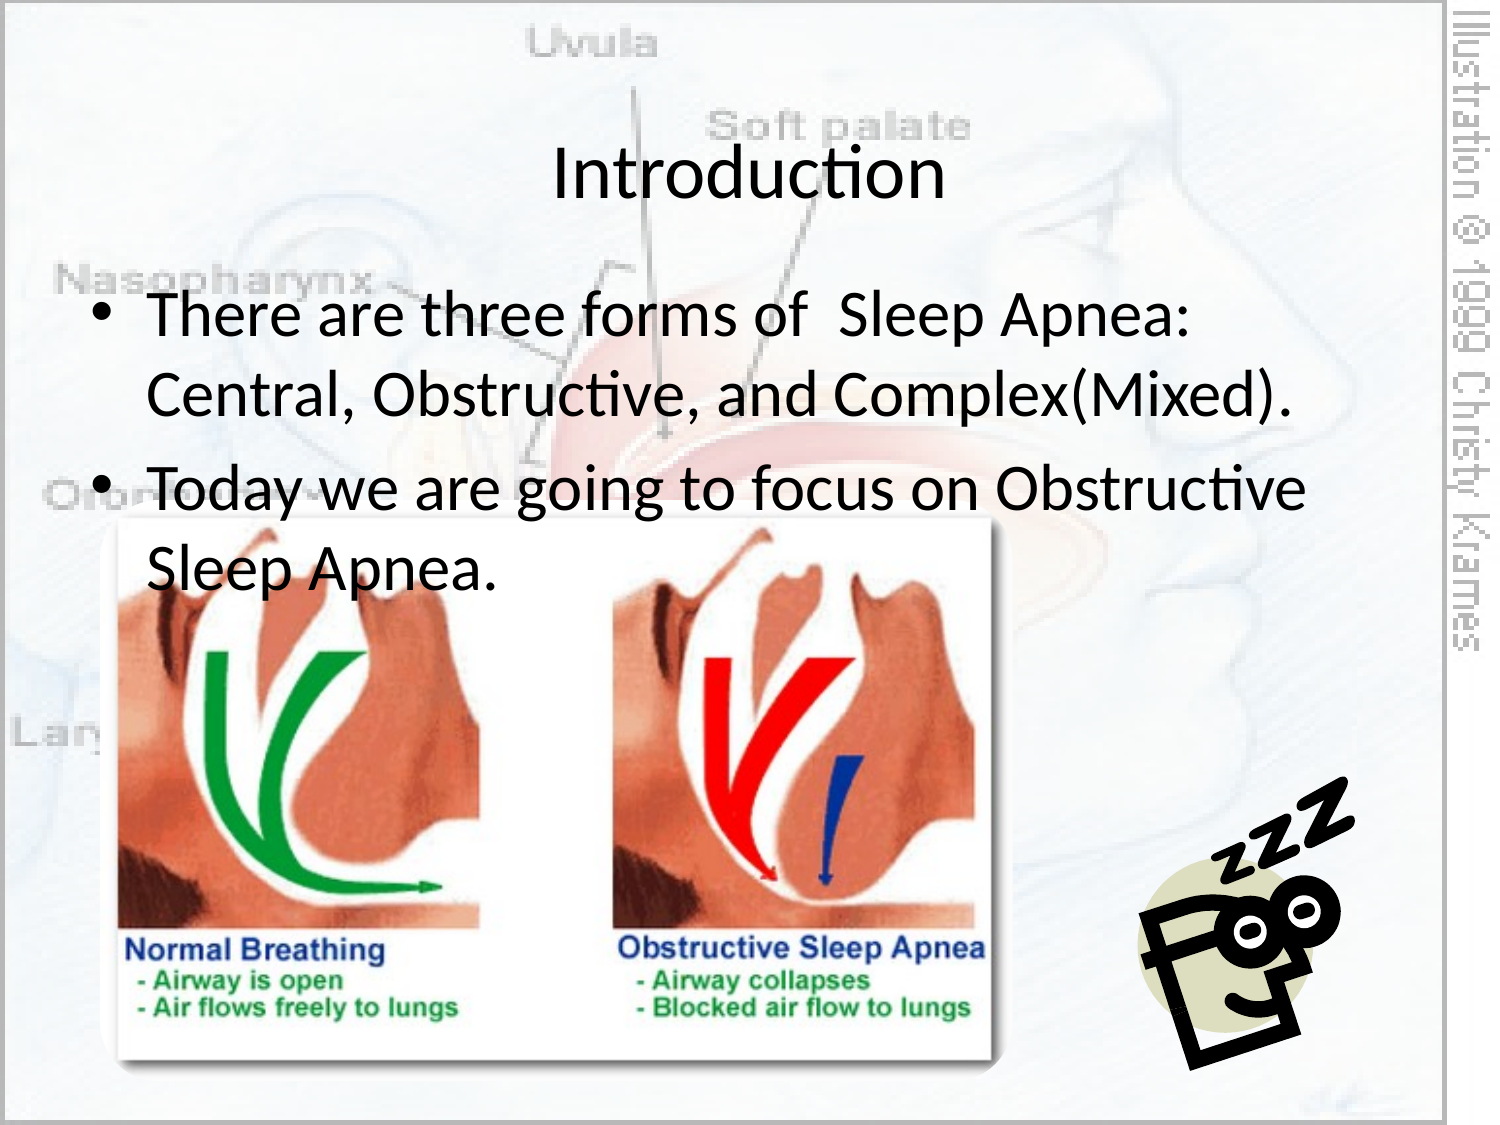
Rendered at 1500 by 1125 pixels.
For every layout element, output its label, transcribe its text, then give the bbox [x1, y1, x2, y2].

picture [1137, 774, 1356, 1072]
list There are three forms of Sleep Apnea: Central, Obstructive, and Complex(Mixed). Today we are going to focus on Obstructive Sleep Apnea. [75, 262, 1425, 1005]
title Introduction [75, 112, 1425, 262]
picture [99, 499, 1013, 1082]
